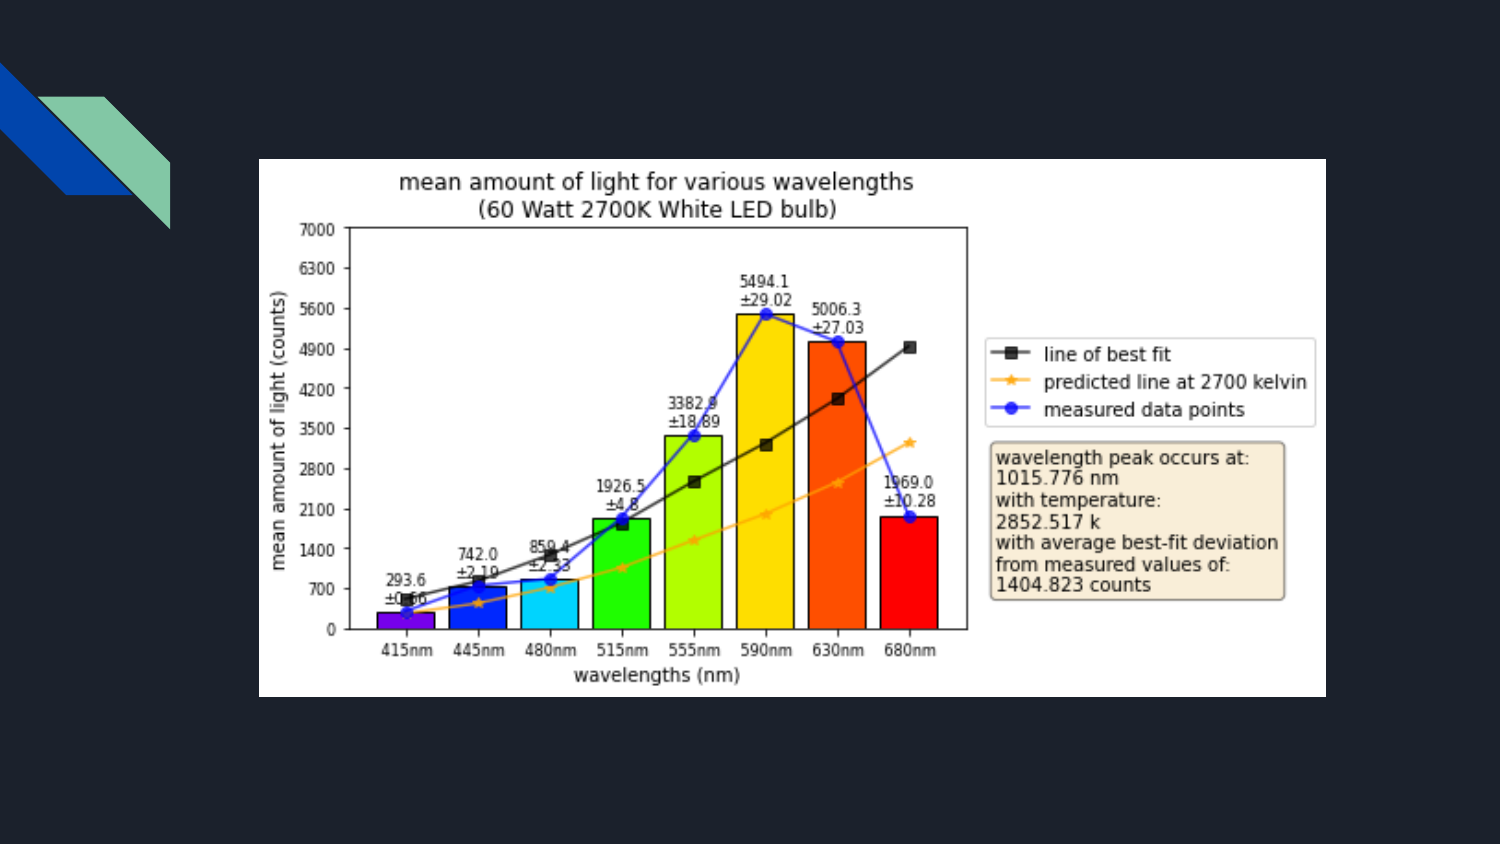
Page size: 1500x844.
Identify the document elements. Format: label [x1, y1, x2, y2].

picture [259, 159, 1326, 697]
